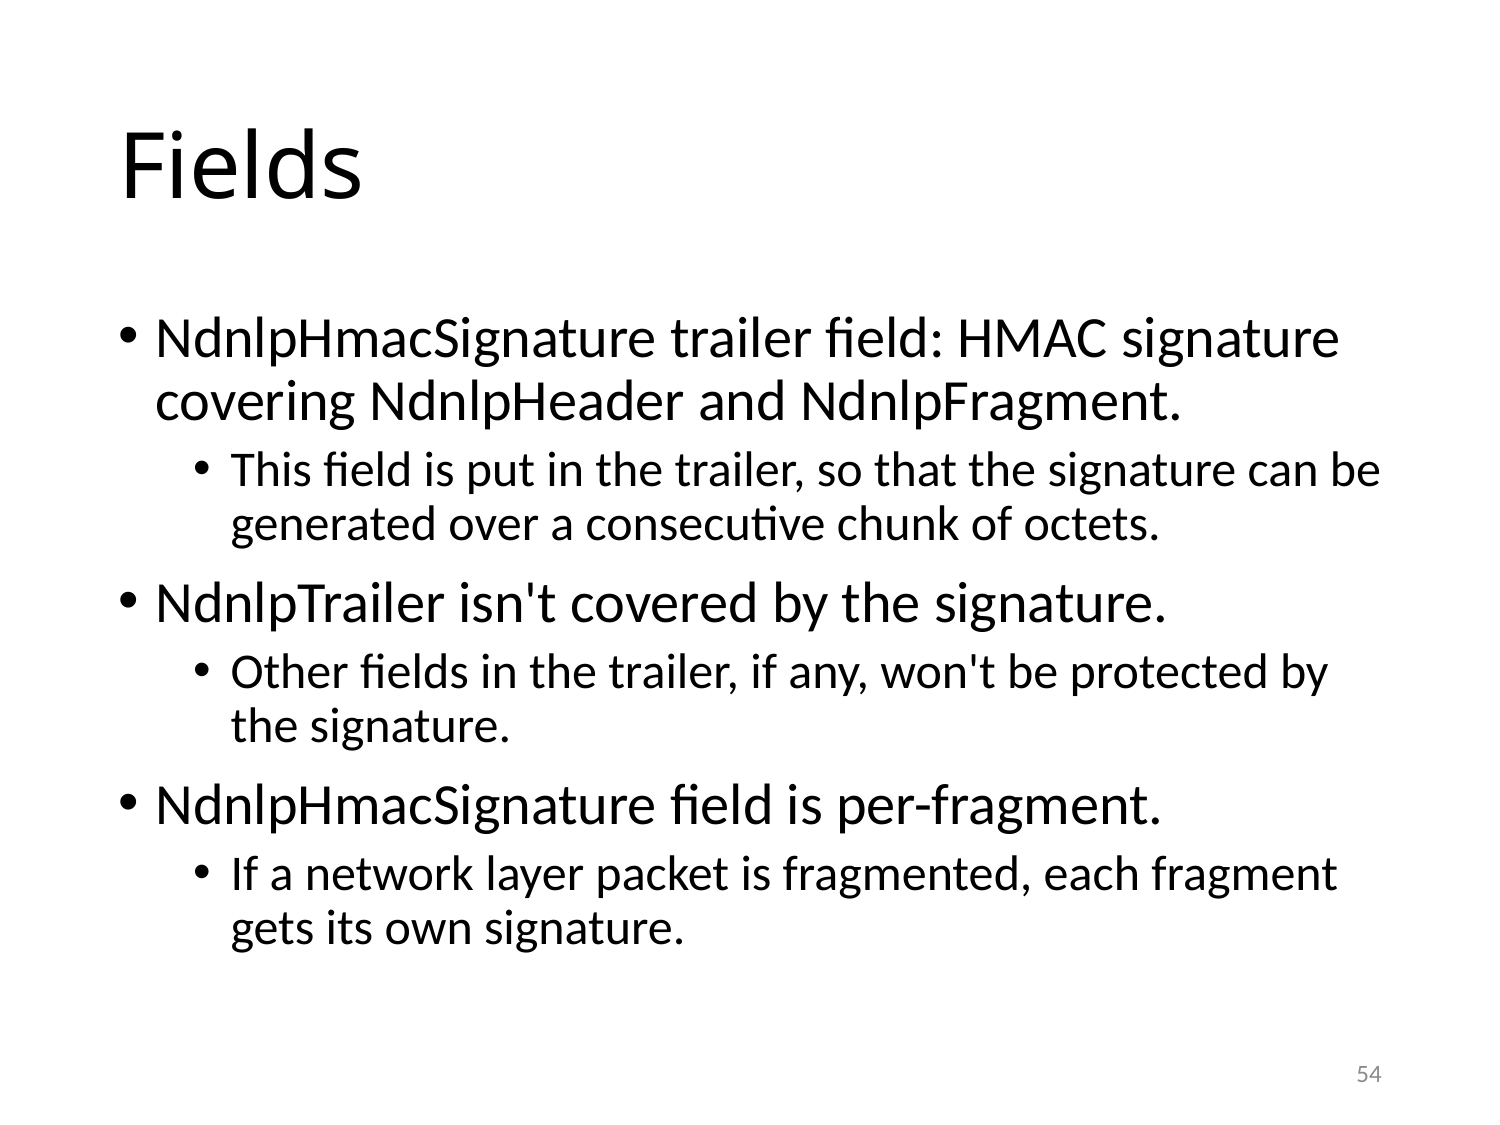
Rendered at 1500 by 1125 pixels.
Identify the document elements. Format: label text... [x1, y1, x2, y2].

slide_number 54 [1059, 1042, 1397, 1103]
list NdnlpHmacSignature trailer field: HMAC signature covering NdnlpHeader and NdnlpFragment. This field is put in the trailer, so that the signature can be generated over a consecutive chunk of octets. NdnlpTrailer isn't covered by the signature. Other fields in the trailer, if any, won't be protected by the signature. NdnlpHmacSignature field is per-fragment. If a network layer packet is fragmented, each fragment gets its own signature. [103, 299, 1397, 1014]
title Fields [103, 59, 1397, 278]
